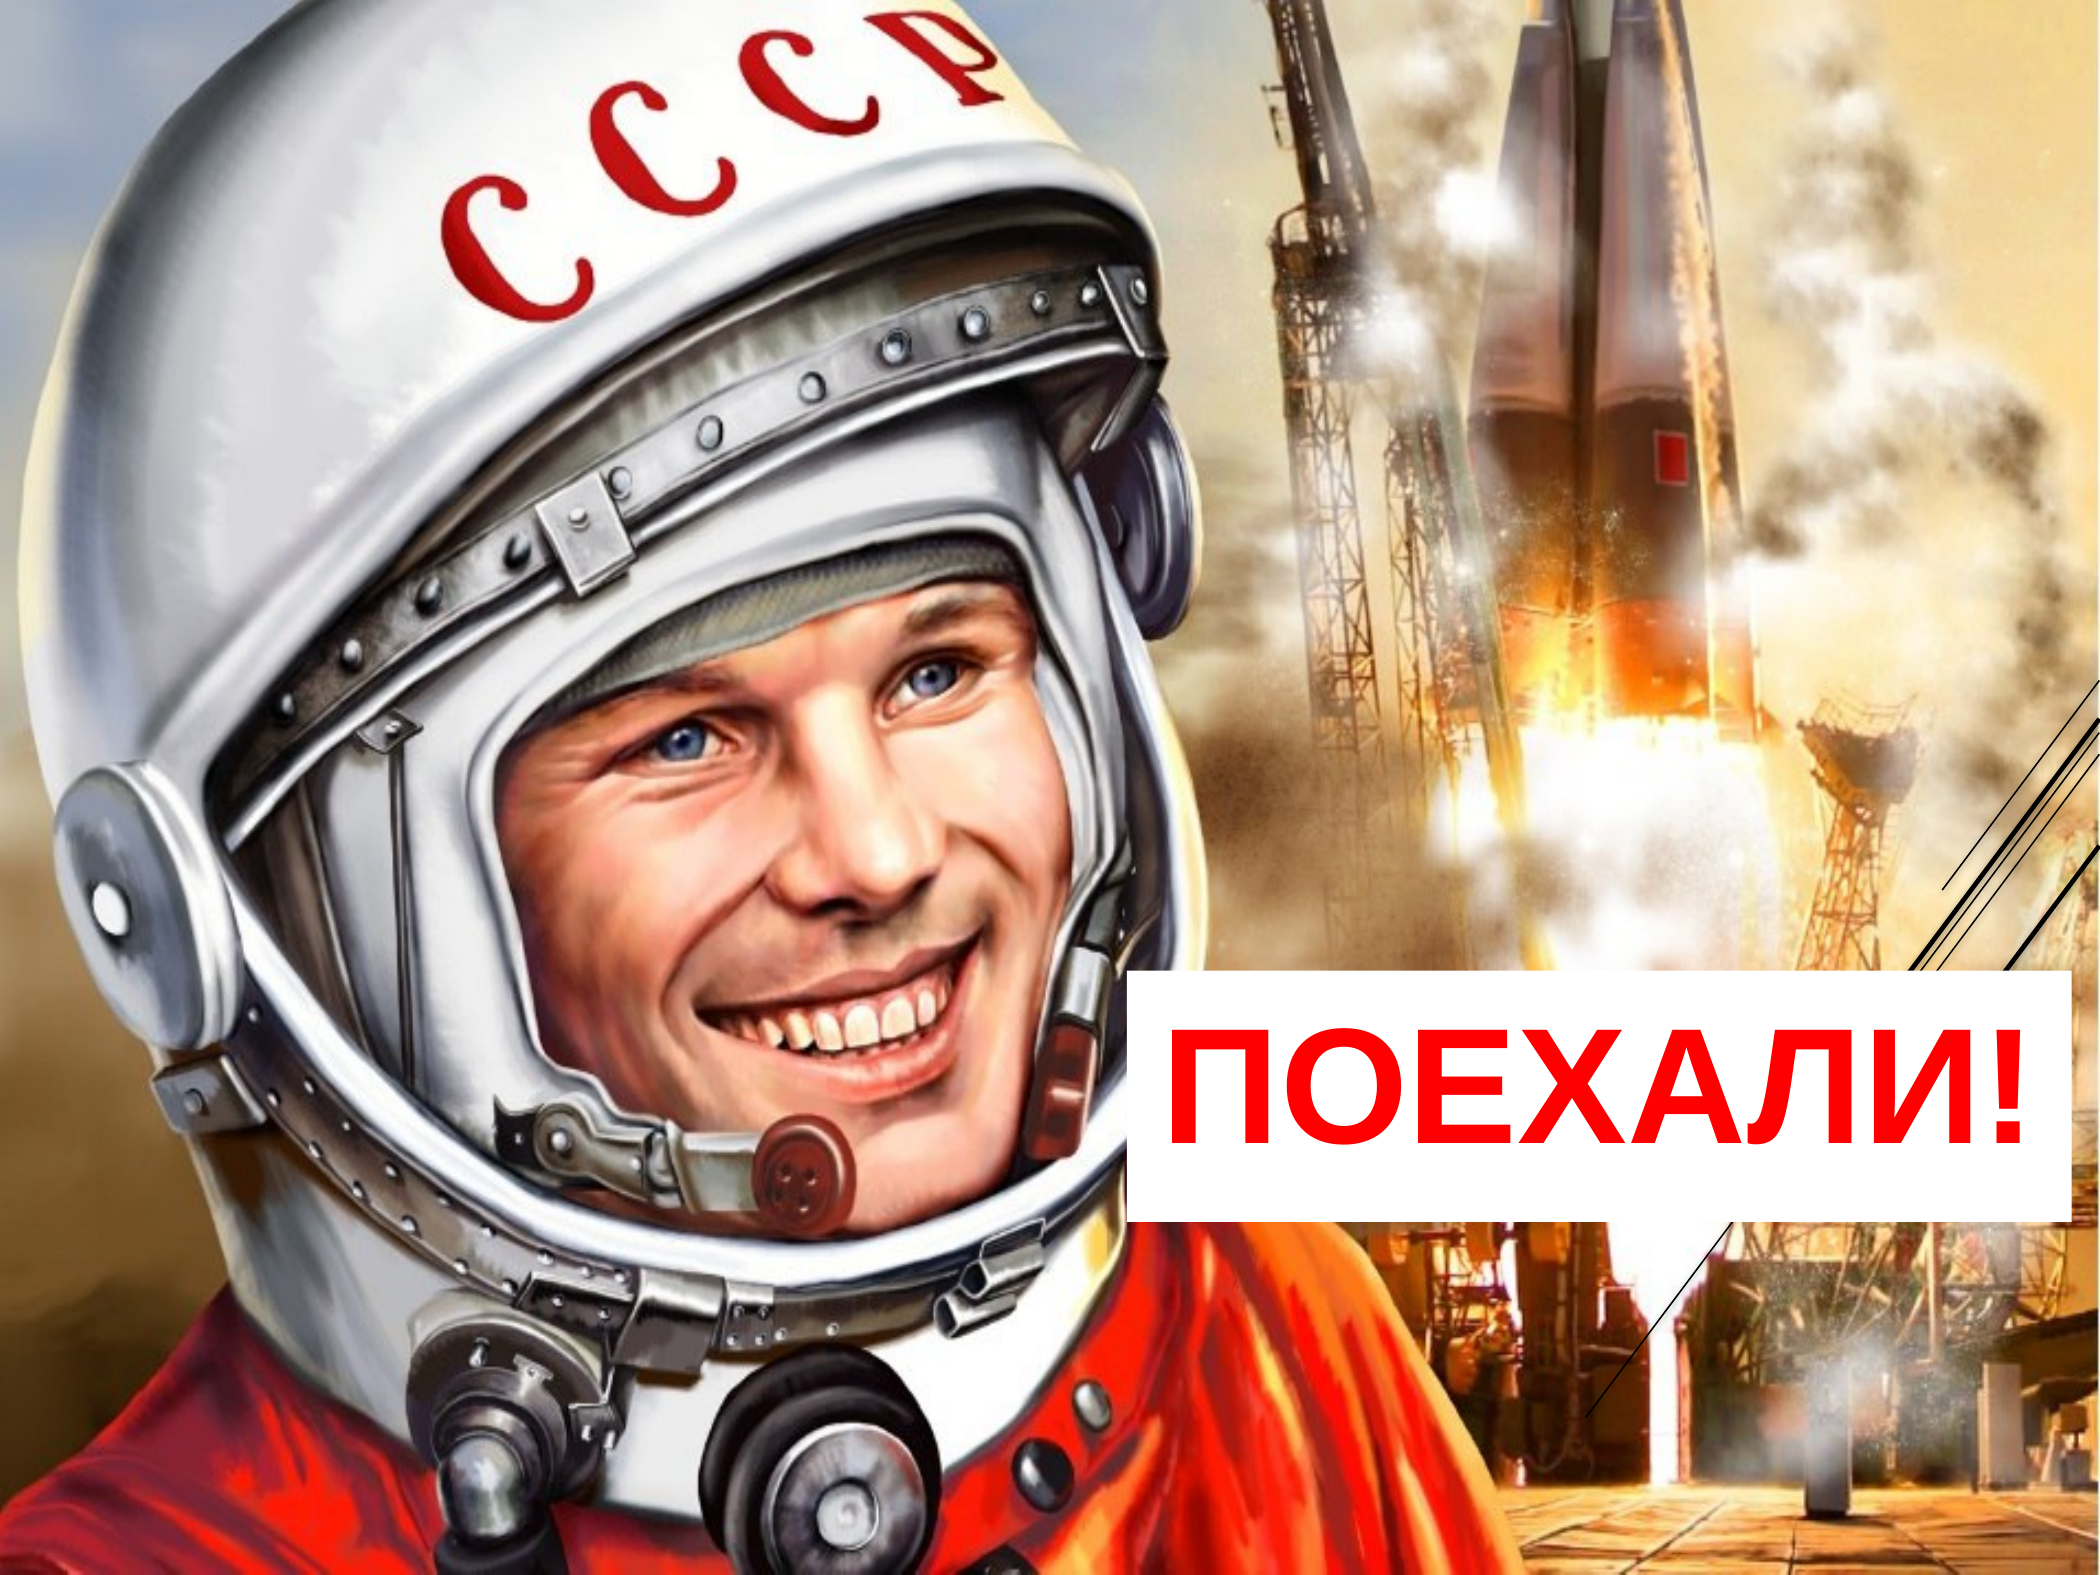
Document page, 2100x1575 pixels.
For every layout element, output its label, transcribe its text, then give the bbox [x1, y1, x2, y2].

picture [1940, 757, 2100, 970]
picture [1915, 724, 2100, 970]
text_box ПОЕХАЛИ! [1126, 970, 2072, 1222]
picture [1924, 735, 2100, 970]
picture [0, 0, 2100, 1575]
